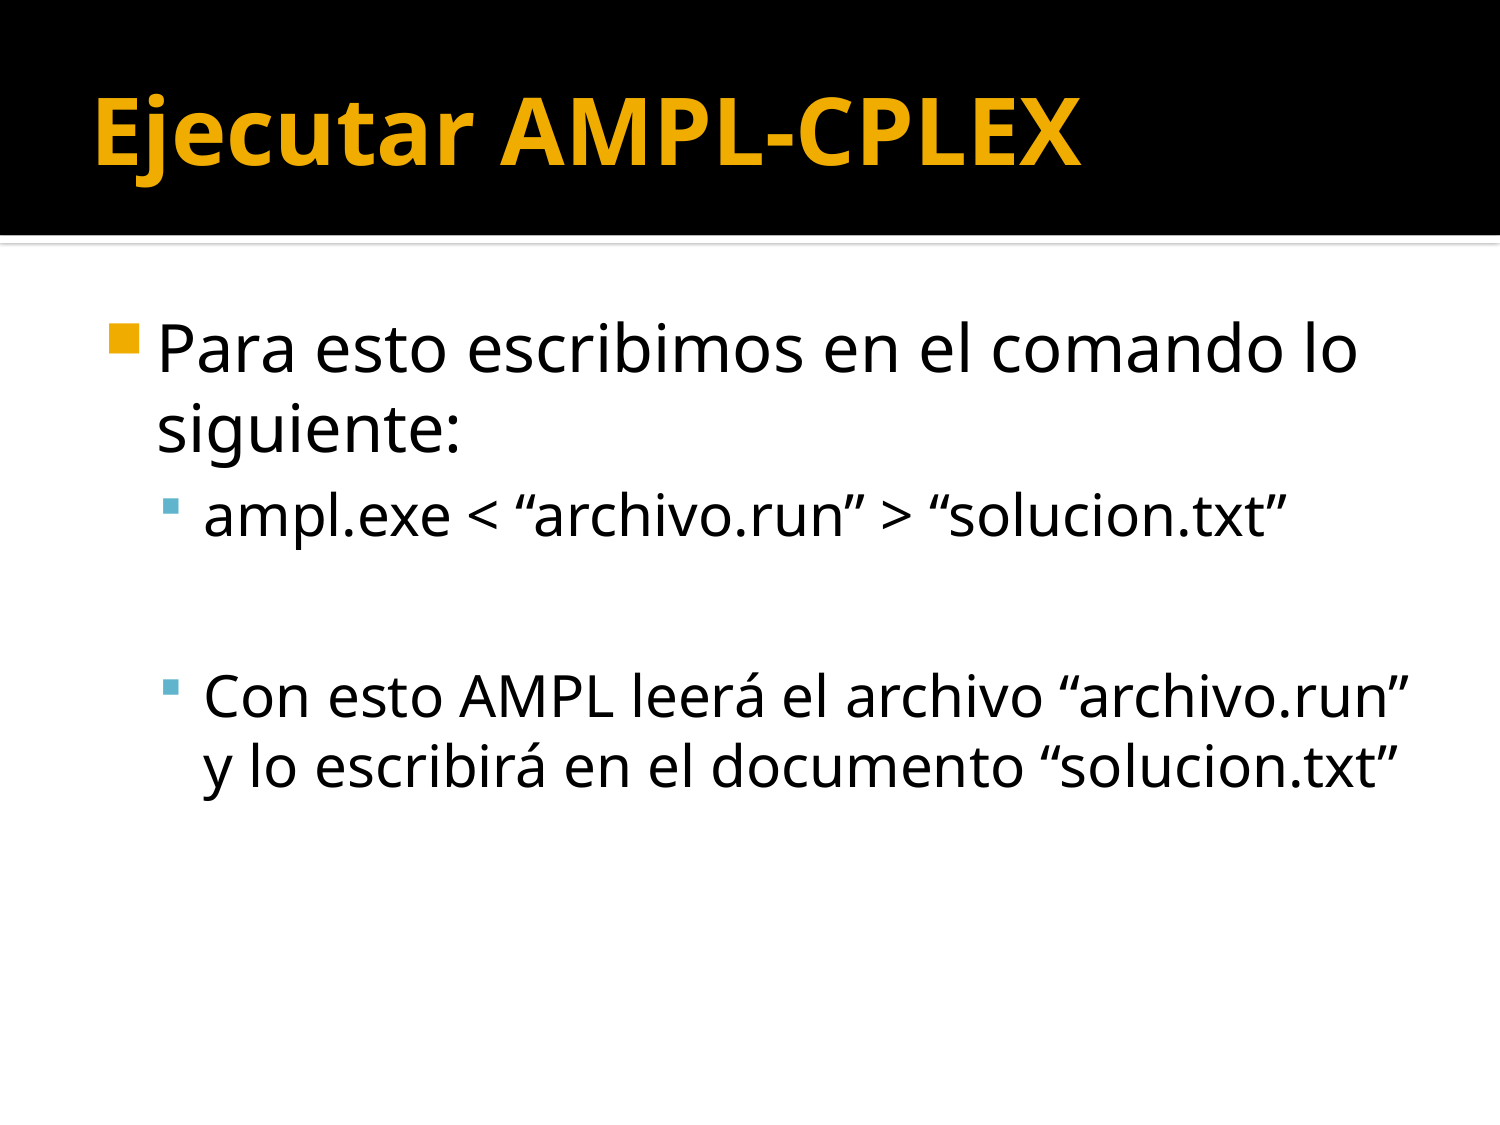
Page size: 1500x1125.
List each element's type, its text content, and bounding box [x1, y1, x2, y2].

list Para esto escribimos en el comando lo siguiente: ampl.exe < “archivo.run” > “solucion.txt” Con esto AMPL leerá el archivo “archivo.run” y lo escribirá en el documento “solucion.txt” [75, 291, 1425, 1050]
title Ejecutar AMPL-CPLEX [75, 25, 1425, 231]
